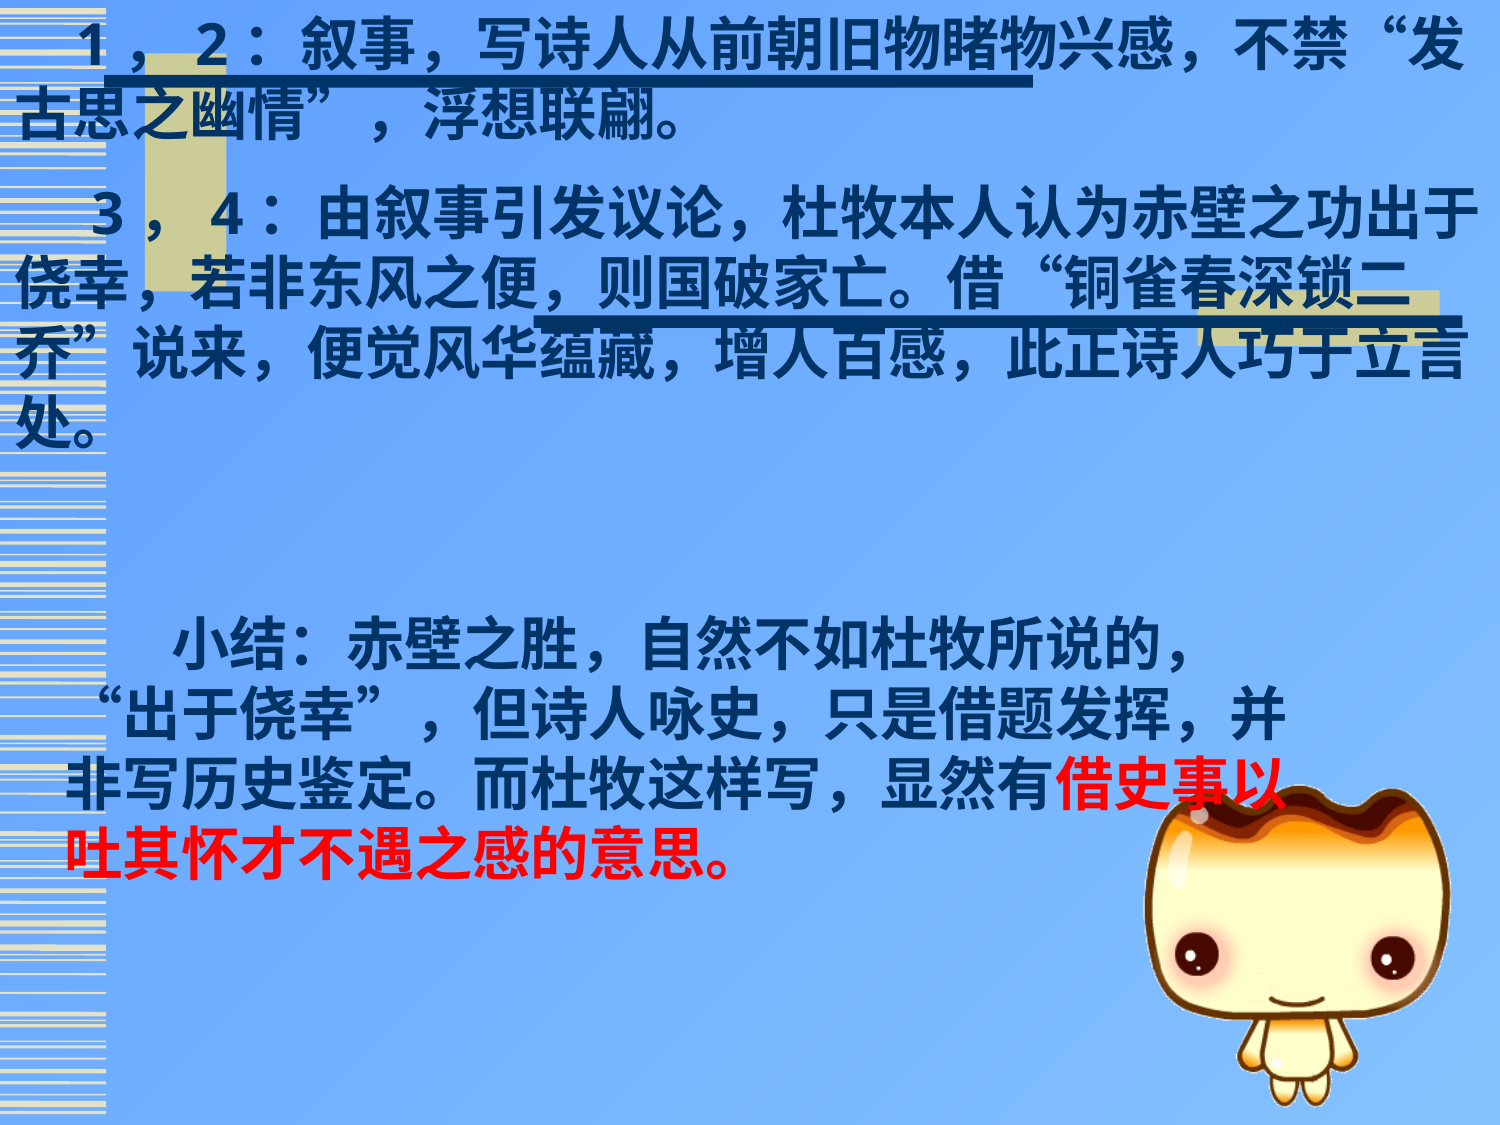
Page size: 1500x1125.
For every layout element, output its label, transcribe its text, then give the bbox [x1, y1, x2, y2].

text_box 1，2：叙事，写诗人从前朝旧物睹物兴感，不禁“发古思之幽情”，浮想联翩。 3，4：由叙事引发议论，杜牧本人认为赤壁之功出于侥幸，若非东风之便，则国破家亡。借“铜雀春深锁二乔”说来，便觉风华蕴藏，增人百感，此正诗人巧于立言处。 [0, 0, 1500, 464]
text_box 小结：赤壁之胜，自然不如杜牧所说的，“出于侥幸”，但诗人咏史，只是借题发挥，并非写历史鉴定。而杜牧这样写，显然有借史事以吐其怀才不遇之感的意思。 [50, 599, 1350, 895]
picture [1137, 778, 1467, 1125]
